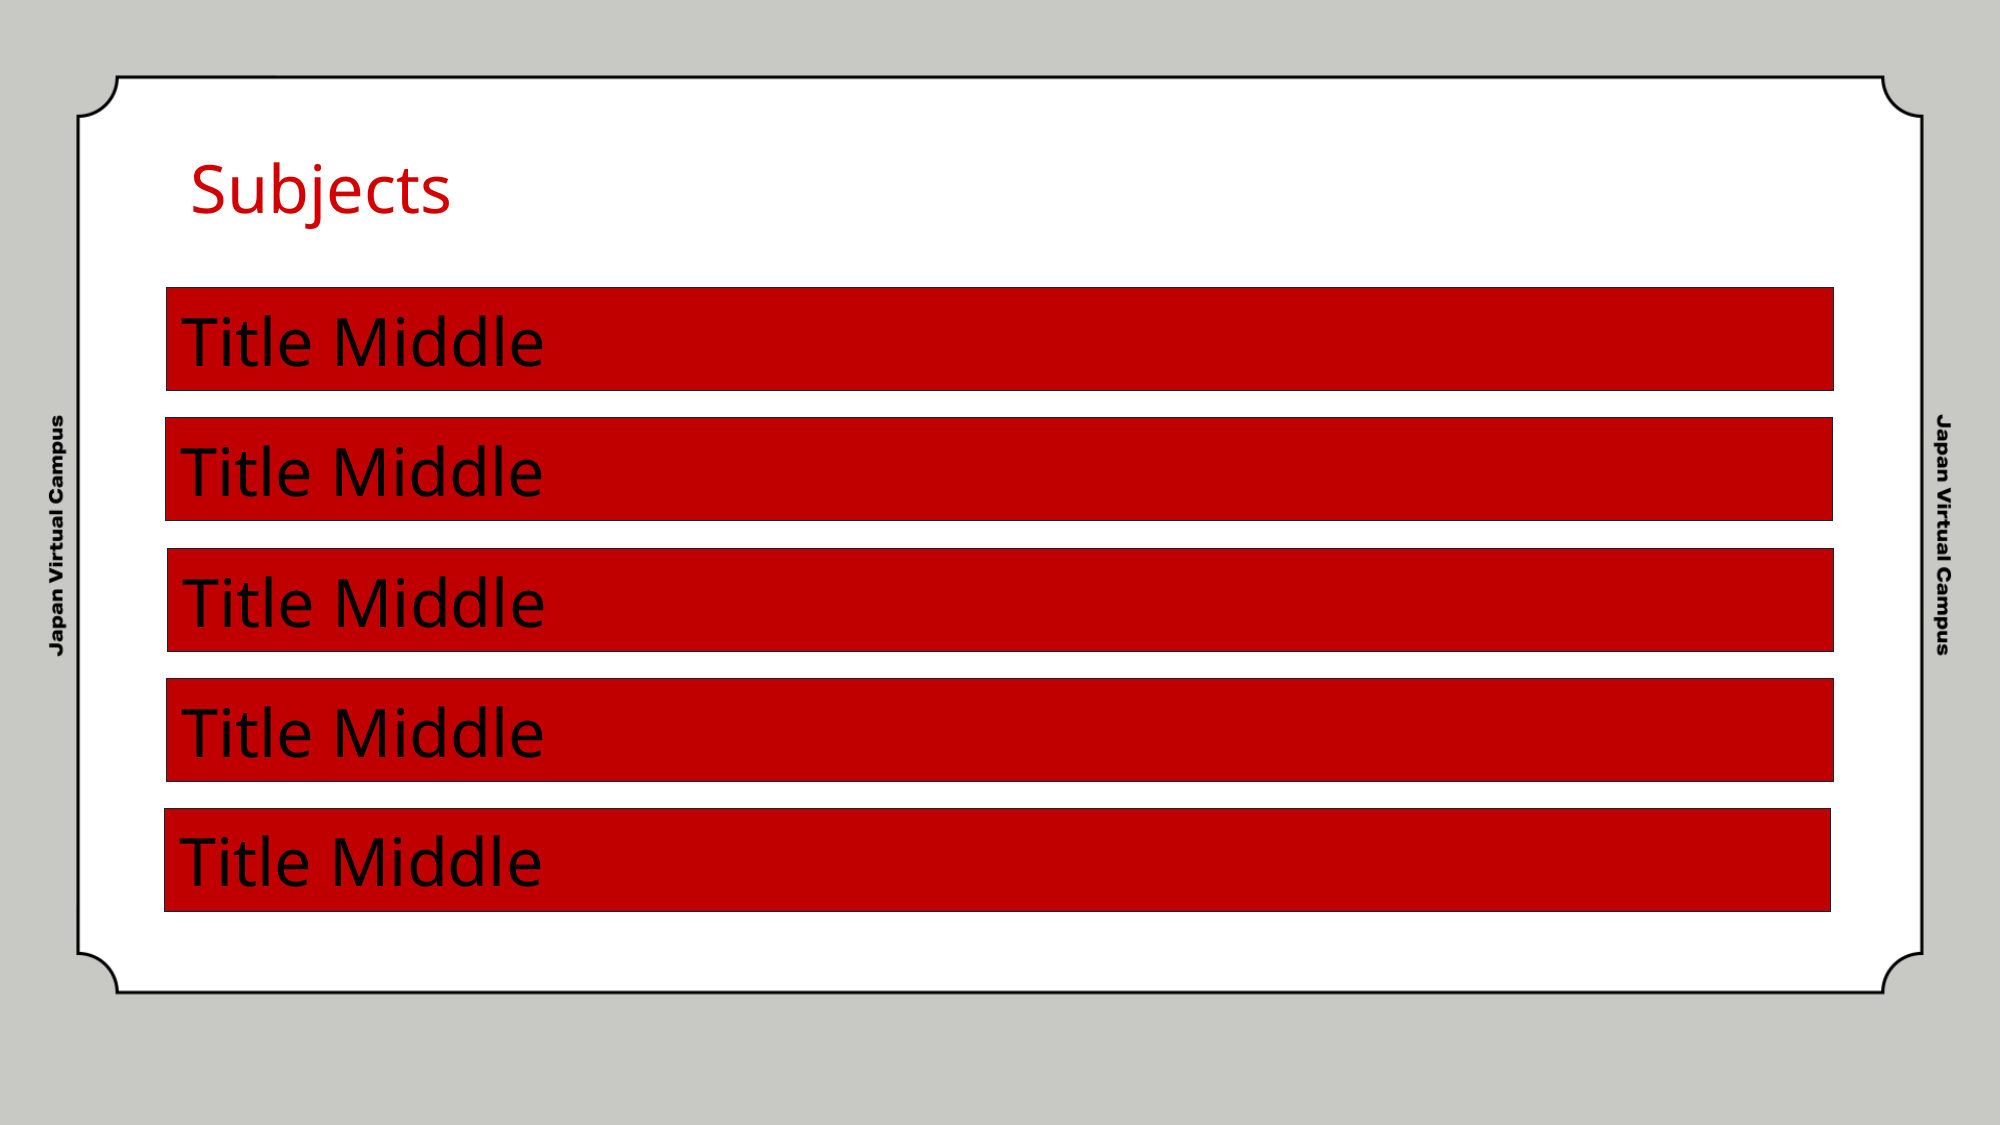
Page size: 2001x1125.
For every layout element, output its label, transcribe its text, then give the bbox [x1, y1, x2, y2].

text_box Title Middle [164, 416, 1834, 522]
text_box Title Middle [165, 677, 1835, 783]
text_box Title Middle [166, 547, 1836, 653]
text_box Title Middle [165, 286, 1835, 392]
picture [0, 0, 2000, 1125]
text_box Title Middle [163, 807, 1833, 913]
text_box Subjects [175, 139, 468, 234]
